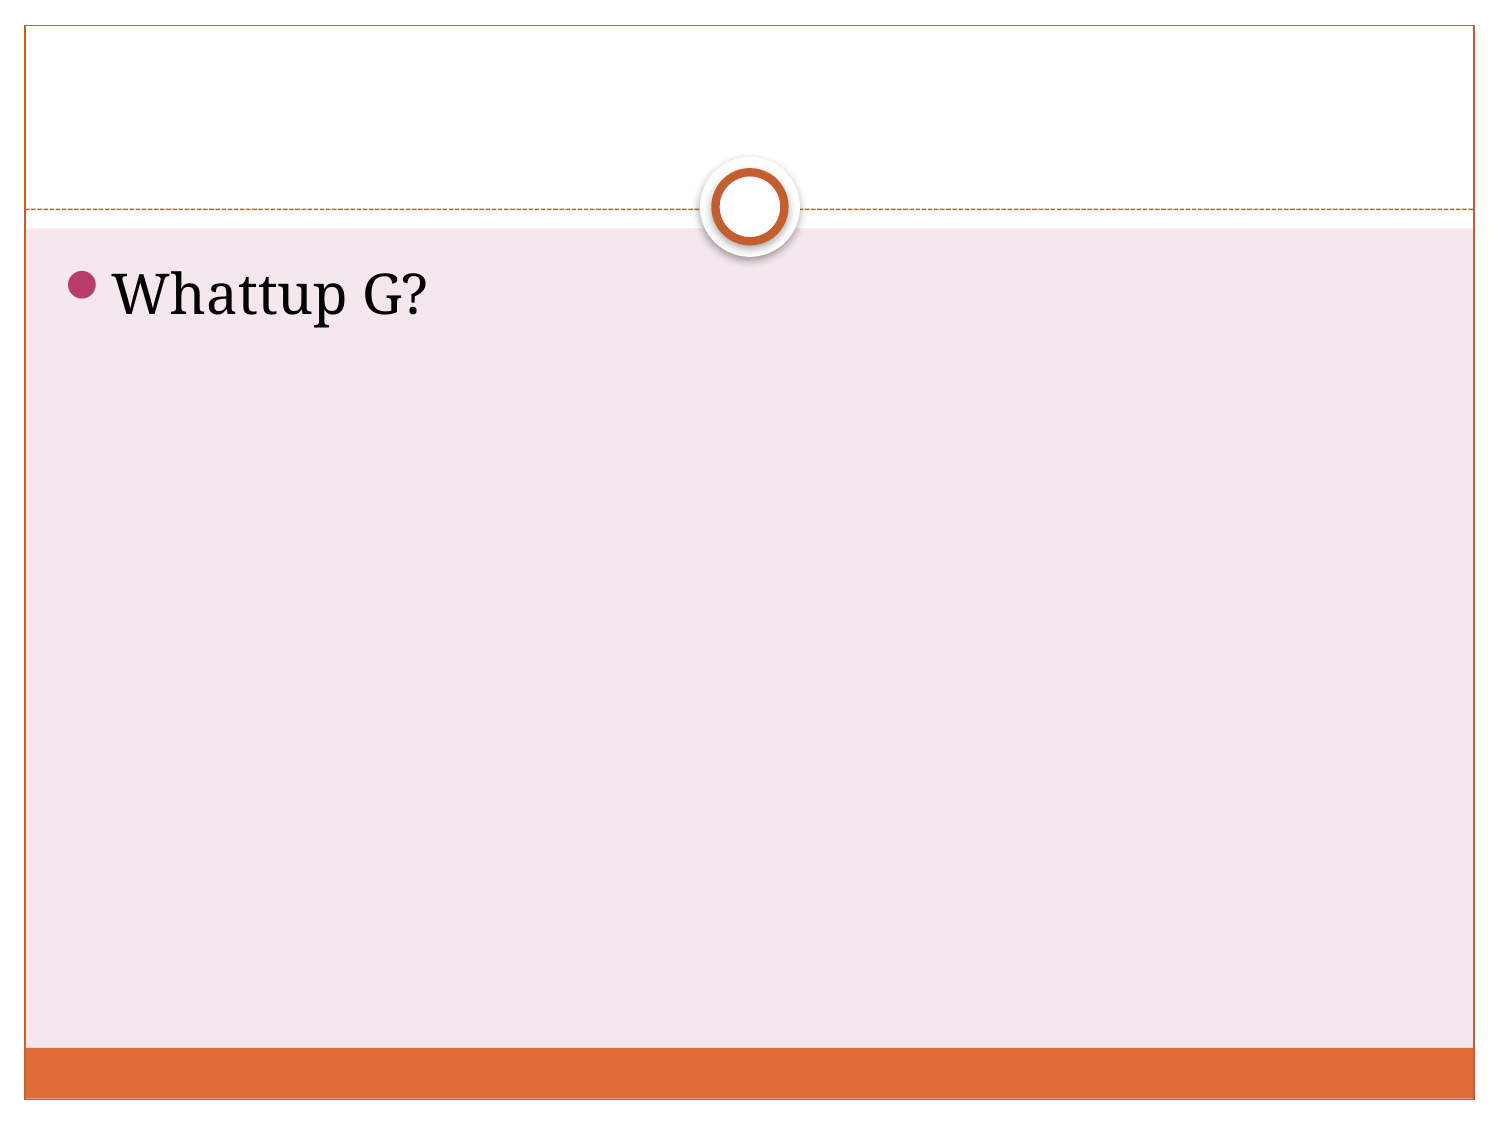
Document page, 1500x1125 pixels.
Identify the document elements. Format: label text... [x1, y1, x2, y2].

list Whattup G? [49, 250, 1445, 1001]
